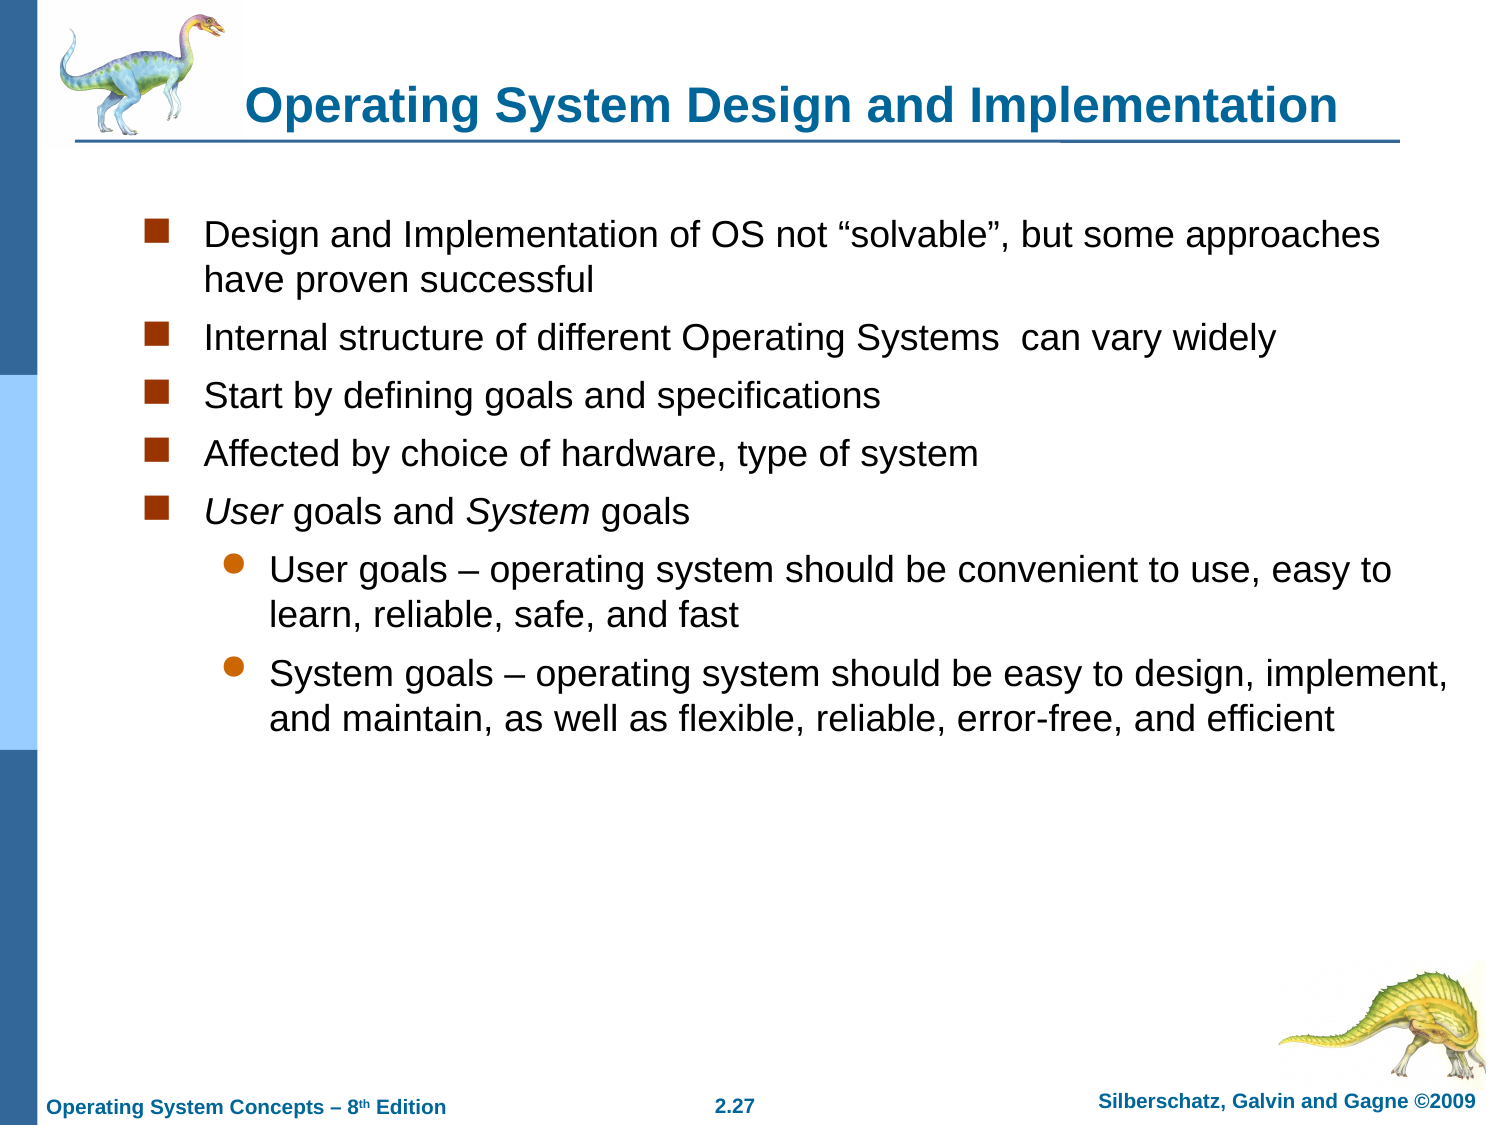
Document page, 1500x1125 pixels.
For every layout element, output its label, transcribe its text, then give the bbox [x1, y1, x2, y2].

picture [46, 0, 243, 149]
picture [1275, 959, 1486, 1090]
list Design and Implementation of OS not “solvable”, but some approaches have proven successful Internal structure of different Operating Systems can vary widely Start by defining goals and specifications Affected by choice of hardware, type of system User goals and System goals User goals – operating system should be convenient to use, easy to learn, reliable, safe, and fast System goals – operating system should be easy to design, implement, and maintain, as well as flexible, reliable, error-free, and efficient [132, 202, 1483, 946]
title Operating System Design and Implementation [116, 45, 1468, 141]
